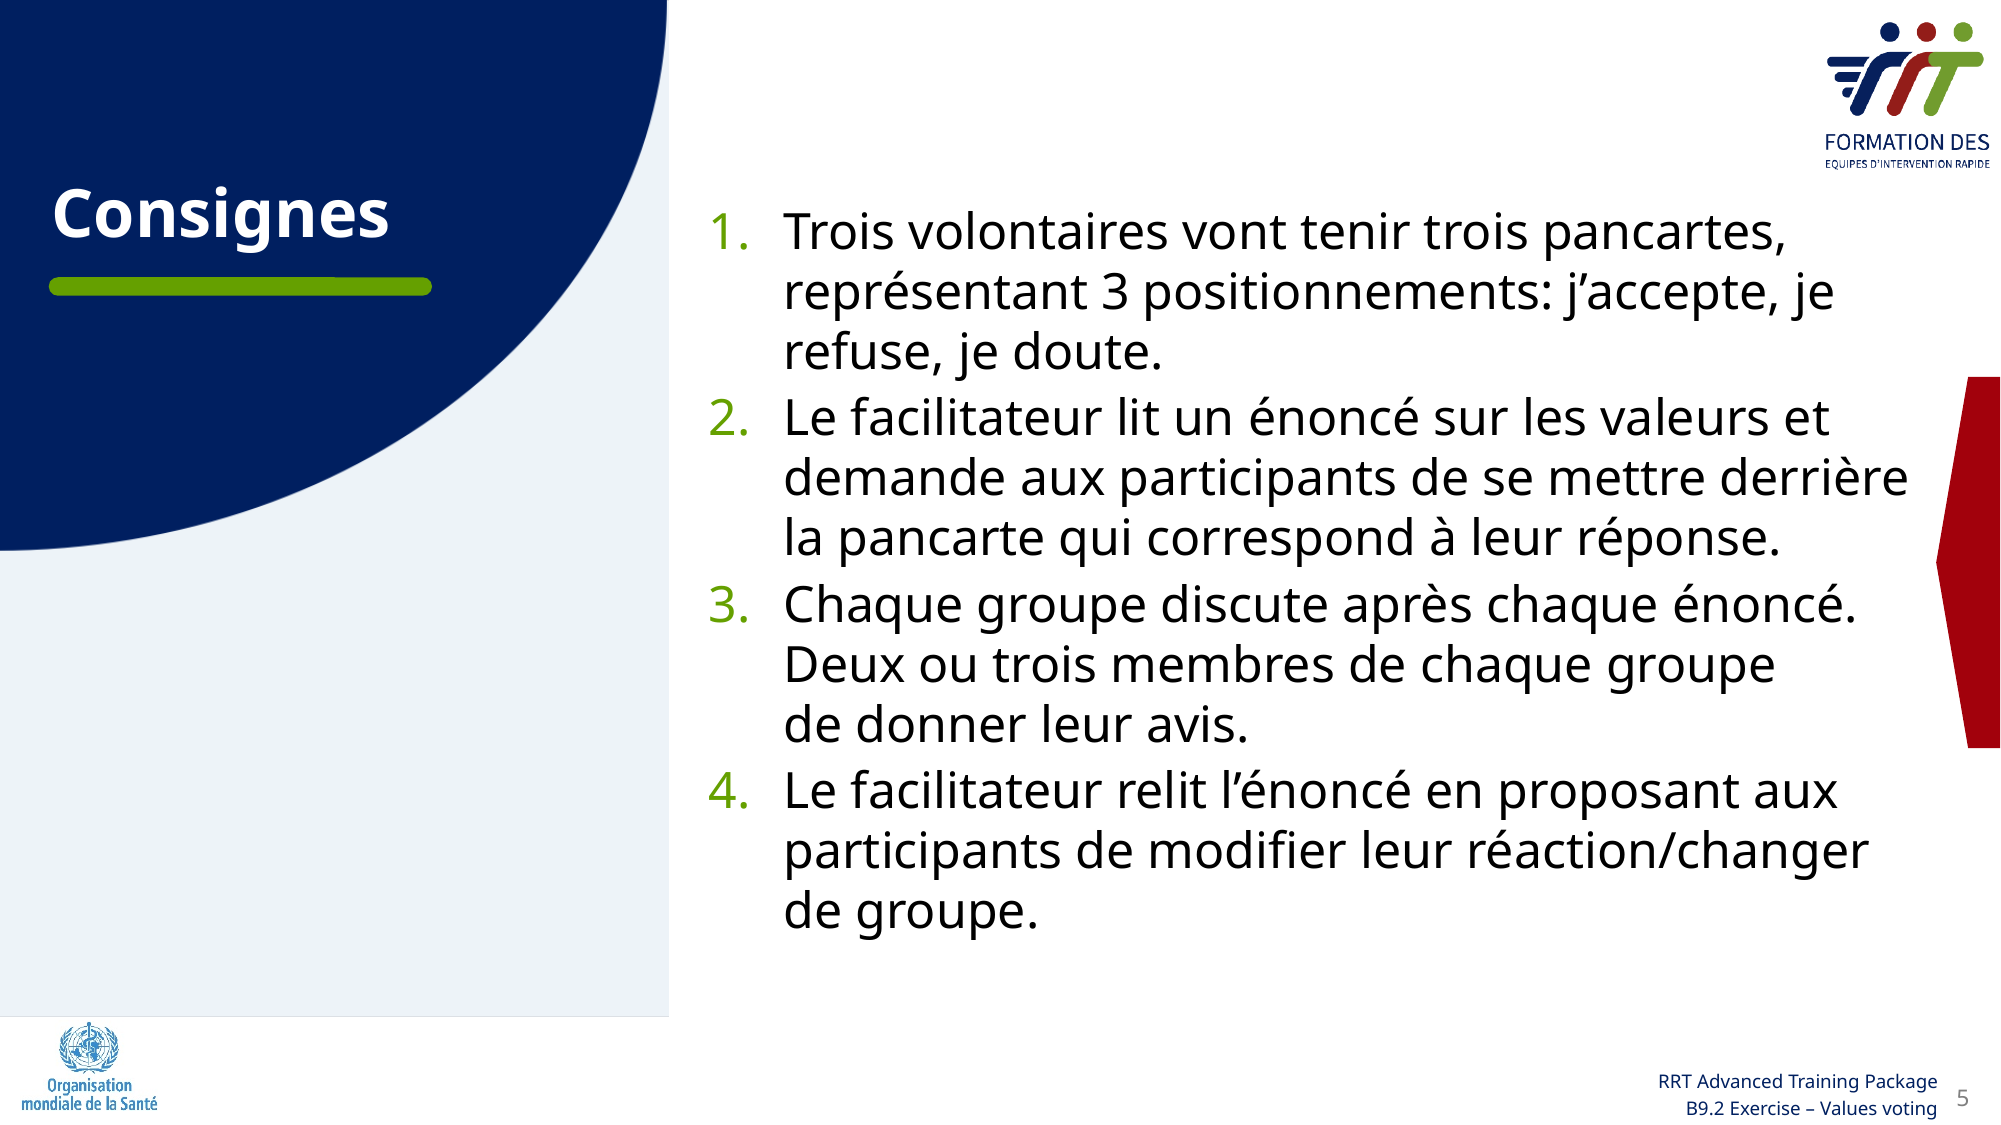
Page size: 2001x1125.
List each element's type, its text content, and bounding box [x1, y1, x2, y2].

text_box Consignes [51, 114, 587, 253]
list Trois volontaires vont tenir trois pancartes, représentant 3 positionnements: j’accepte, je refuse, je doute. Le facilitateur lit un énoncé sur les valeurs et demande aux participants de se mettre derrière la pancarte qui correspond à leur réponse. Chaque groupe discute après chaque énoncé. Deux ou trois membres de chaque groupe de donner leur avis. Le facilitateur relit l’énoncé en proposant aux participants de modifier leur réaction/changer de groupe. [700, 137, 1937, 1001]
picture [1825, 21, 1990, 170]
picture [20, 1020, 158, 1111]
picture [0, 0, 669, 1018]
